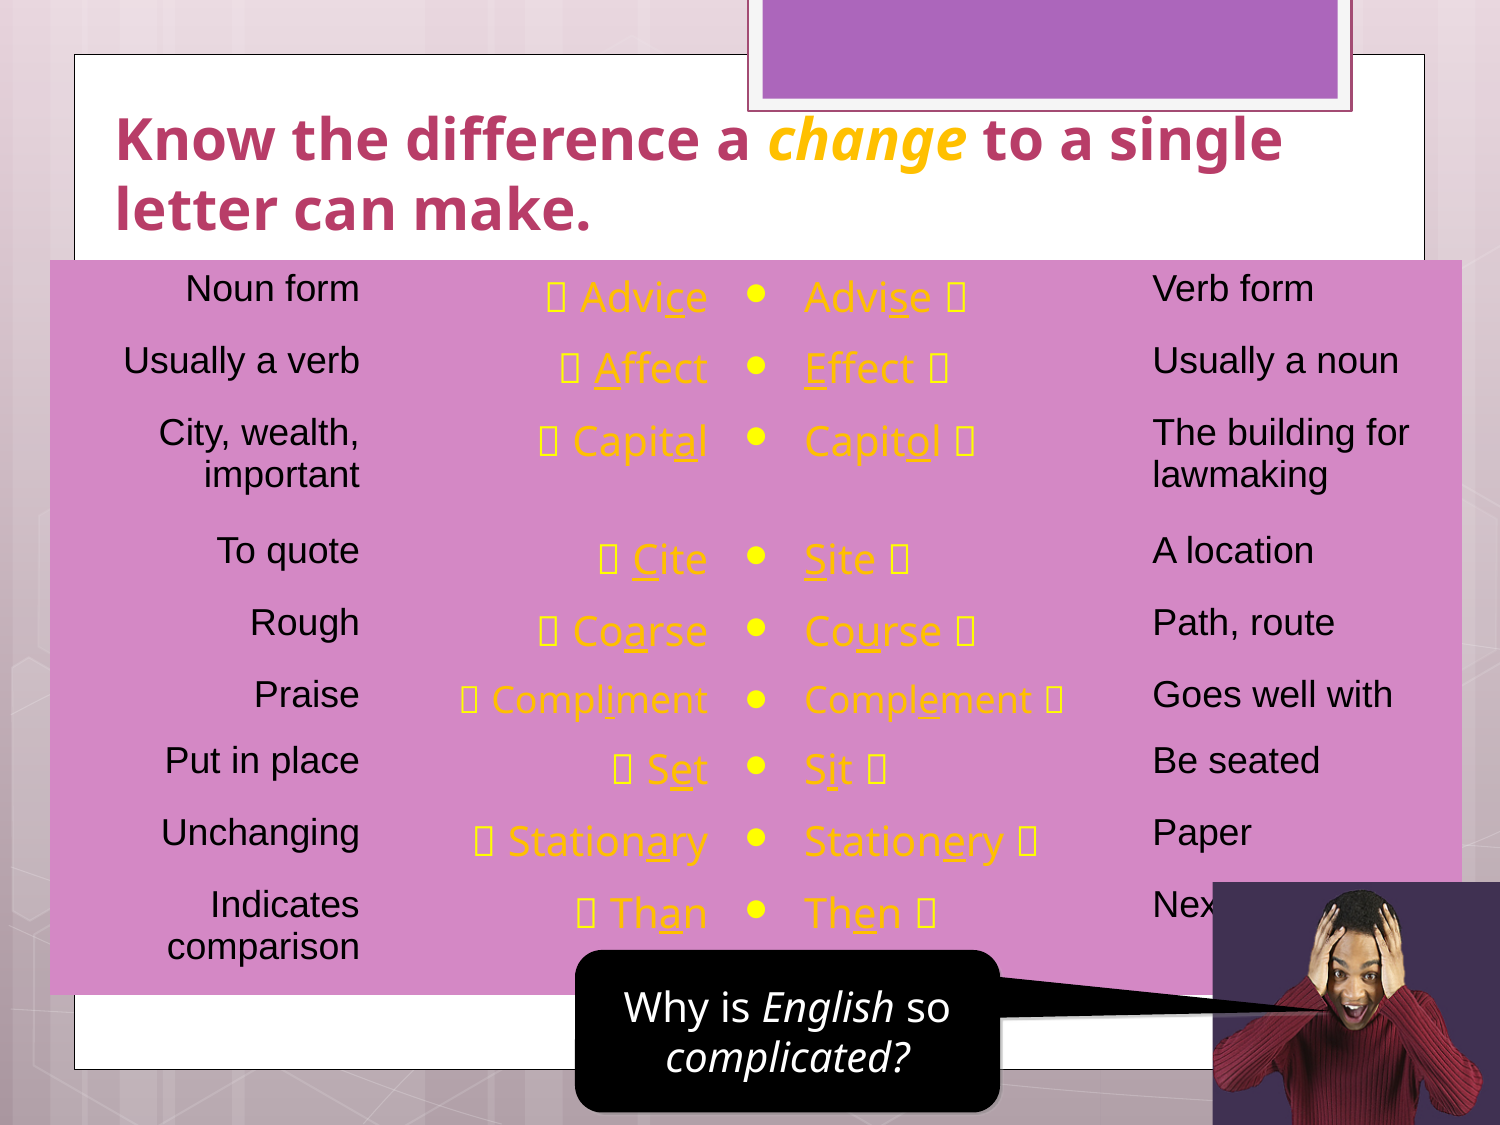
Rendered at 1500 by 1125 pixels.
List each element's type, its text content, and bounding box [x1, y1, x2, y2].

table_cell Course  [789, 594, 1137, 666]
table_cell  Cite [375, 522, 723, 594]
table_cell ● [723, 404, 789, 522]
table_cell  Than [375, 876, 723, 995]
table_cell Complement  [789, 666, 1137, 732]
table_cell Be seated [1137, 732, 1462, 804]
table_cell  Capital [375, 404, 723, 522]
table_cell  Set [375, 732, 723, 804]
table_cell ● [723, 804, 789, 876]
picture [1212, 882, 1500, 1125]
table_cell Unchanging [50, 804, 375, 876]
table_cell ● [723, 732, 789, 804]
title Know the difference a change to a single letter can make. [99, 82, 1450, 250]
table_cell Site  [789, 522, 1137, 594]
table_cell Effect  [789, 332, 1137, 404]
table_header ● [723, 260, 789, 332]
table_cell Put in place [50, 732, 375, 804]
table_header Advise  [789, 260, 1137, 332]
table_cell ● [723, 332, 789, 404]
table_cell Capitol  [789, 404, 1137, 522]
table_cell The building for lawmaking [1137, 404, 1462, 522]
table_cell  Stationary [375, 804, 723, 876]
table_cell ● [723, 876, 789, 949]
text_box Why is English so complicated? [574, 949, 1206, 1113]
table_cell City, wealth, important [50, 404, 375, 522]
table_header Verb form [1137, 260, 1462, 332]
table_cell Praise [50, 666, 375, 732]
table_cell Then  [789, 876, 1137, 990]
table_cell Stationery  [789, 804, 1137, 876]
table_header Noun form [50, 260, 375, 332]
table_cell To quote [50, 522, 375, 594]
table_cell Sit  [789, 732, 1137, 804]
table_cell Rough [50, 594, 375, 666]
table_cell Goes well with [1137, 666, 1462, 732]
table_cell Next [1137, 876, 1462, 995]
table_cell Indicates comparison [50, 876, 375, 995]
table_cell ● [723, 594, 789, 666]
table_cell ● [723, 522, 789, 594]
table_header  Advice [375, 260, 723, 332]
table_cell Paper [1137, 804, 1462, 876]
table_cell  Coarse [375, 594, 723, 666]
table_cell Usually a verb [50, 332, 375, 404]
table_cell  Compliment [375, 666, 723, 732]
table_cell Usually a noun [1137, 332, 1462, 404]
table_cell  Affect [375, 332, 723, 404]
table_cell Path, route [1137, 594, 1462, 666]
table_cell ● [723, 666, 789, 732]
table_cell A location [1137, 522, 1462, 594]
